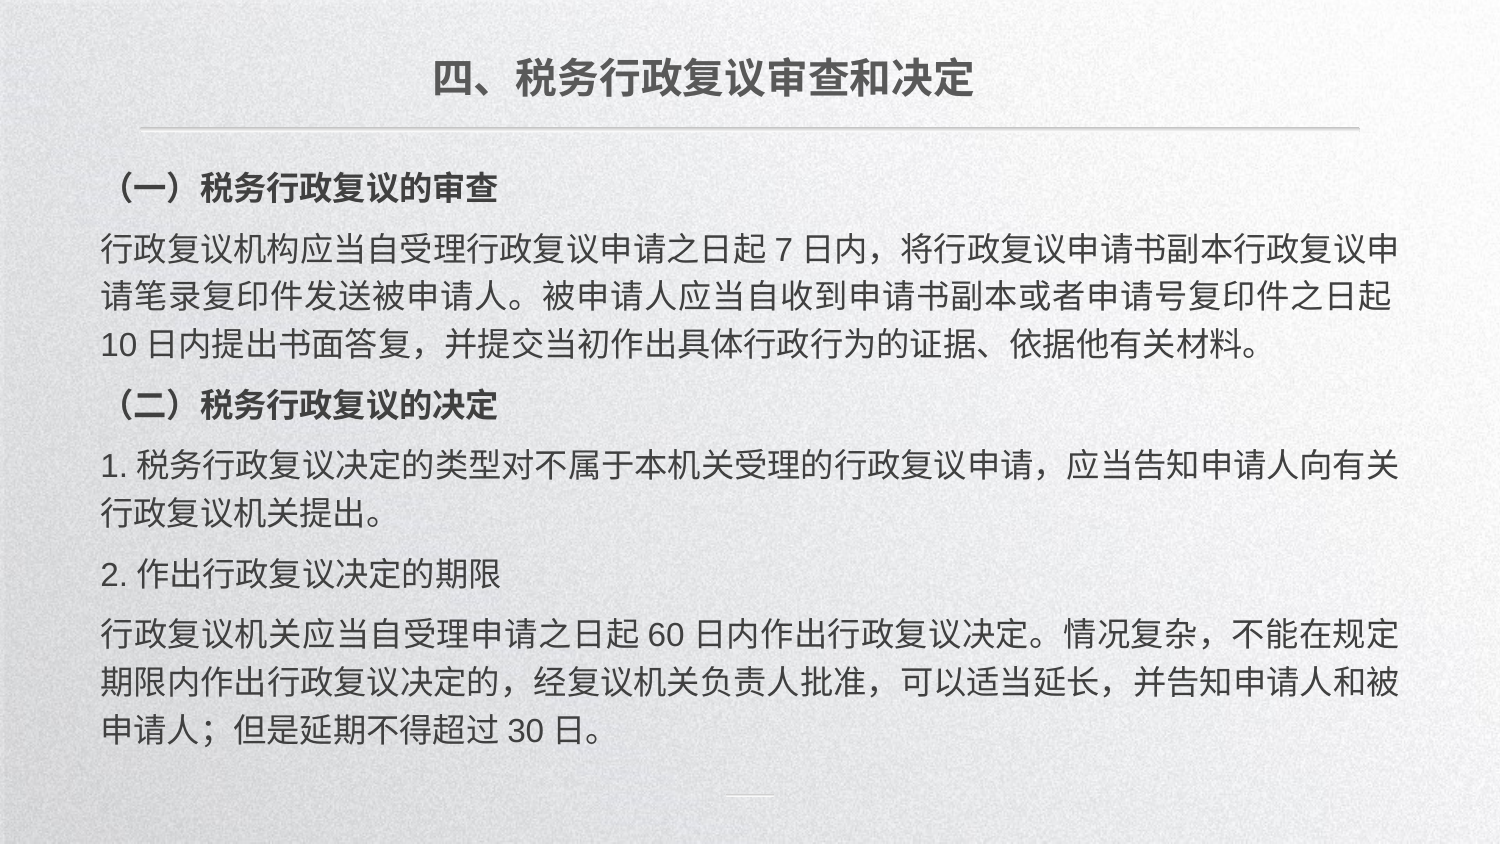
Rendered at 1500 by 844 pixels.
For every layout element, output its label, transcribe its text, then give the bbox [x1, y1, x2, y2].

text_box 四、税务行政复议审查和决定 [414, 45, 993, 108]
text_box （一）税务行政复议的审查 行政复议机构应当自受理行政复议申请之日起7日内，将行政复议申请书副本行政复议申请笔录复印件发送被申请人。被申请人应当自收到申请书副本或者申请号复印件之日起10日内提出书面答复，并提交当初作出具体行政行为的证据、依据他有关材料。 （二）税务行政复议的决定 1.税务行政复议决定的类型对不属于本机关受理的行政复议申请，应当告知申请人向有关行政复议机关提出。 2.作出行政复议决定的期限 行政复议机关应当自受理申请之日起60日内作出行政复议决定。情况复杂，不能在规定期限内作出行政复议决定的，经复议机关负责人批准，可以适当延长，并告知申请人和被申请人；但是延期不得超过30日。 [100, 159, 1400, 810]
picture [0, 0, 1500, 844]
